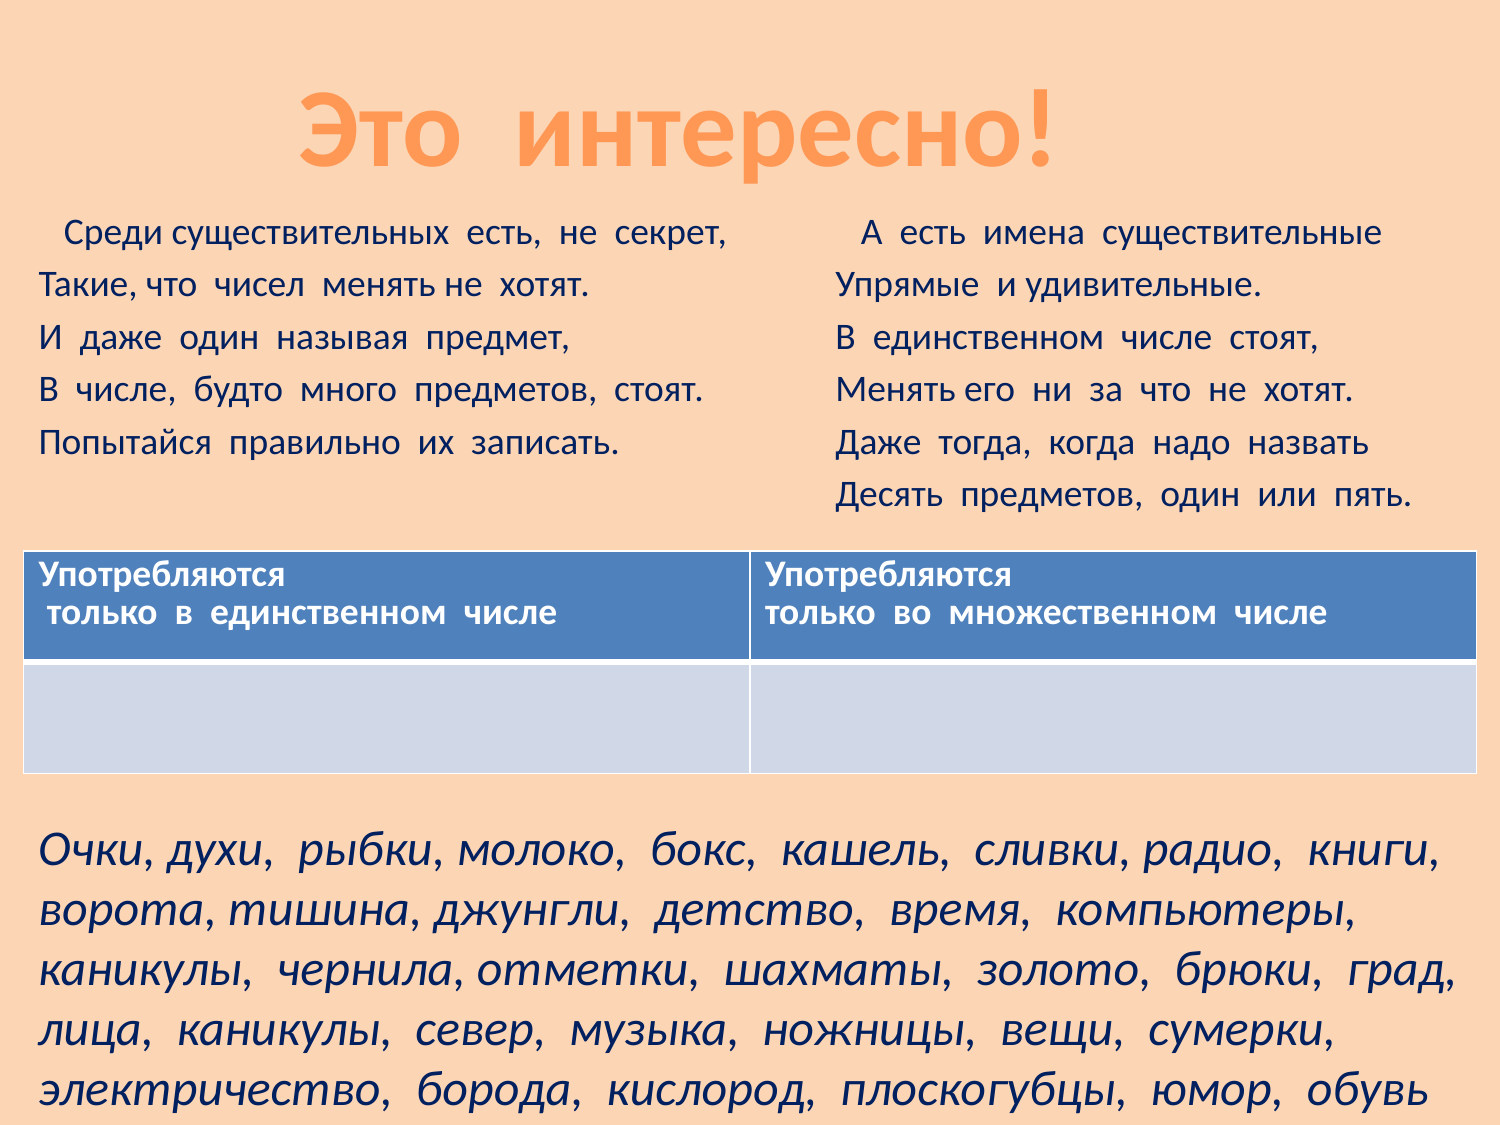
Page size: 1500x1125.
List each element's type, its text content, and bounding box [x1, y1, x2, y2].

table_header Употребляются только во множественном числе [751, 552, 1476, 659]
list Среди существительных есть, не секрет, Такие, что чисел менять не хотят. И даже один называя предмет, В числе, будто много предметов, стоят. Попытайся правильно их записать. [23, 199, 774, 516]
list А есть имена существительные Упрямые и удивительные. В единственном числе стоят, Менять его ни за что не хотят. Даже тогда, когда надо назвать Десять предметов, один или пять. [820, 199, 1477, 550]
table_cell [24, 665, 749, 773]
text_box Это интересно! [246, 46, 1113, 197]
table_cell [751, 665, 1476, 773]
text_box Очки, духи, рыбки, молоко, бокс, кашель, сливки, радио, книги, ворота, тишина, джунгли, детство, время, компьютеры, каникулы, чернила, отметки, шахматы, золото, брюки, град, лица, каникулы, север, музыка, ножницы, вещи, сумерки, электричество, борода, кислород, плоскогубцы, юмор, обувь [23, 808, 1477, 1124]
table_header Употребляются только в единственном числе [24, 552, 749, 659]
